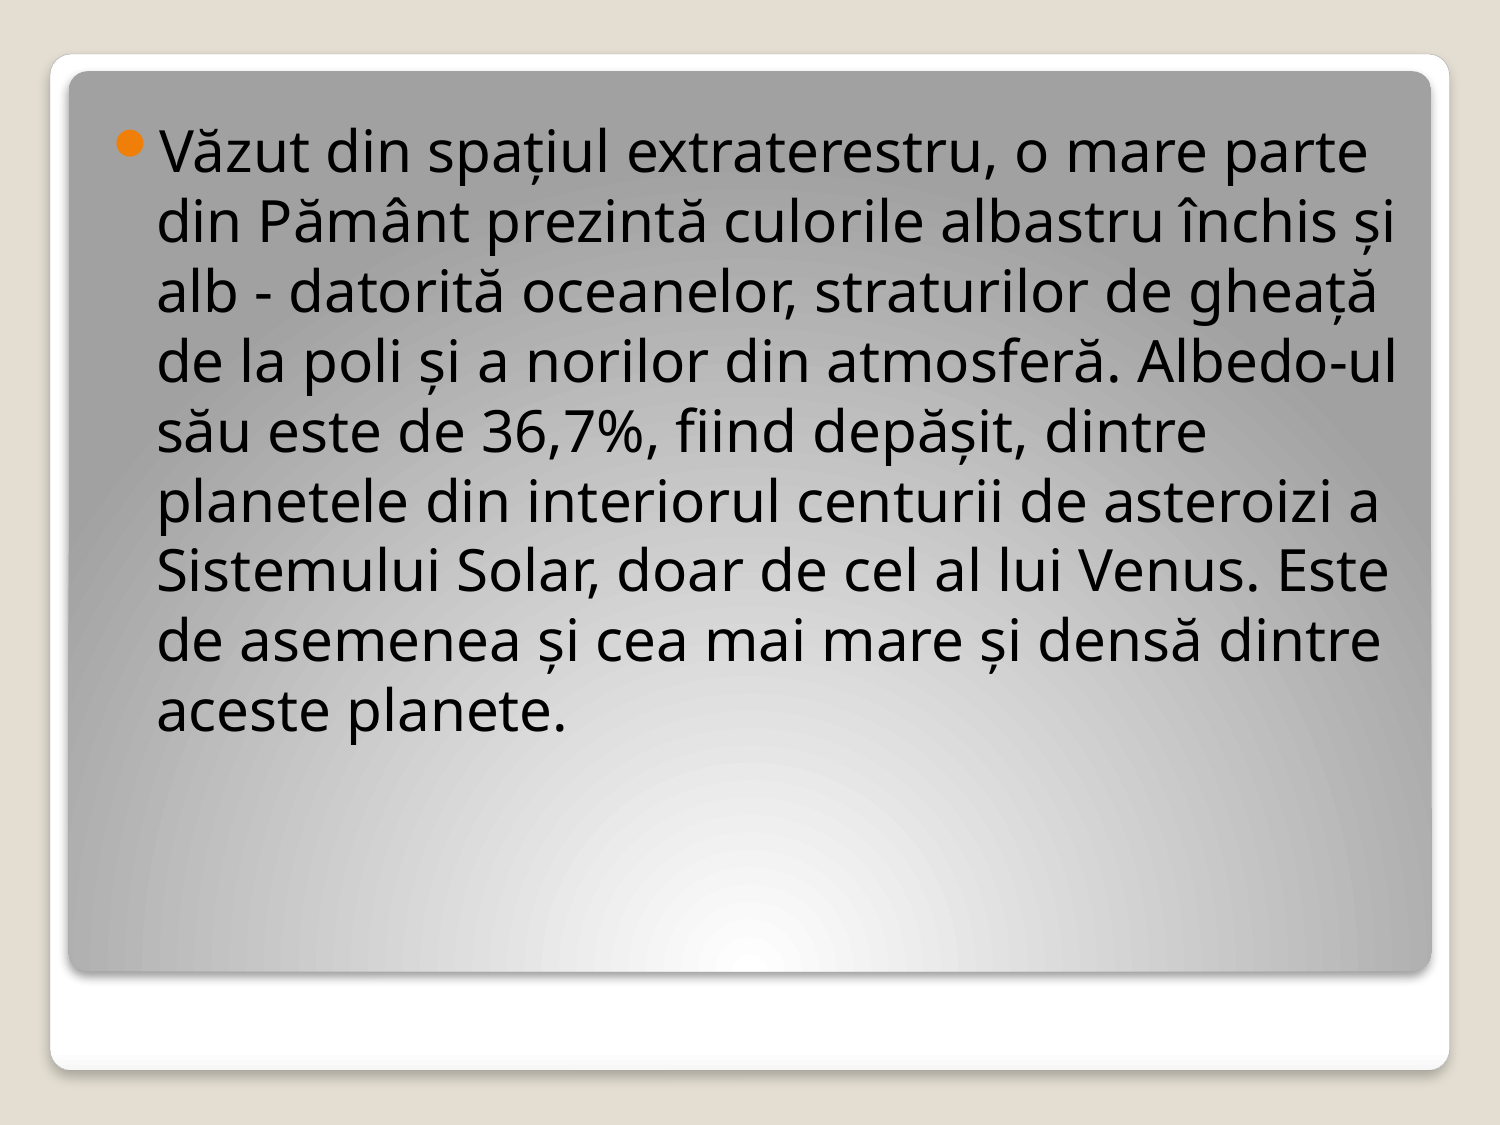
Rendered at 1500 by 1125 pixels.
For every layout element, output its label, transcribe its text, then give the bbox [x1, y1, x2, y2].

list Văzut din spațiul extraterestru, o mare parte din Pământ prezintă culorile albastru închis și alb - datorită oceanelor, straturilor de gheață de la poli și a norilor din atmosferă. Albedo-ul său este de 36,7%, fiind depășit, dintre planetele din interiorul centurii de asteroizi a Sistemului Solar, doar de cel al lui Venus. Este de asemenea și cea mai mare și densă dintre aceste planete. [82, 99, 1425, 963]
